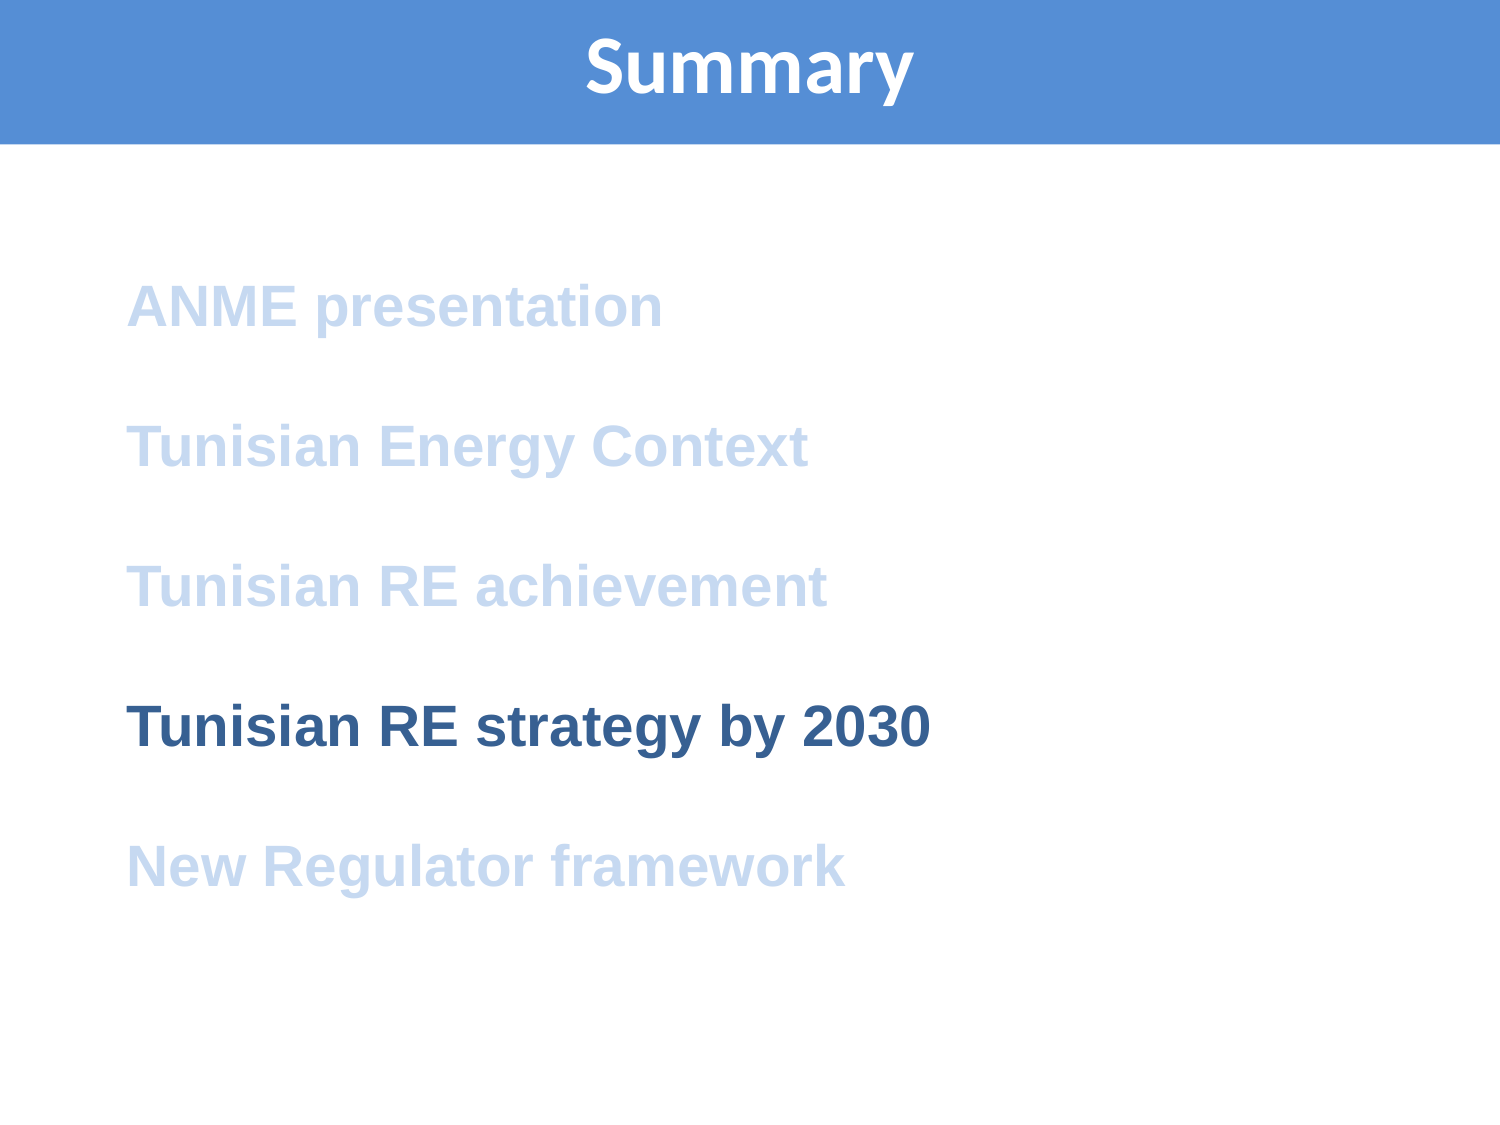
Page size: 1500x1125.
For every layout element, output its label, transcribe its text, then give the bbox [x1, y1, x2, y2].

text_box ANME presentation Tunisian Energy Context Tunisian RE achievement Tunisian RE strategy by 2030 New Regulator framework [112, 260, 1500, 966]
text_box Summary [0, 0, 1500, 145]
